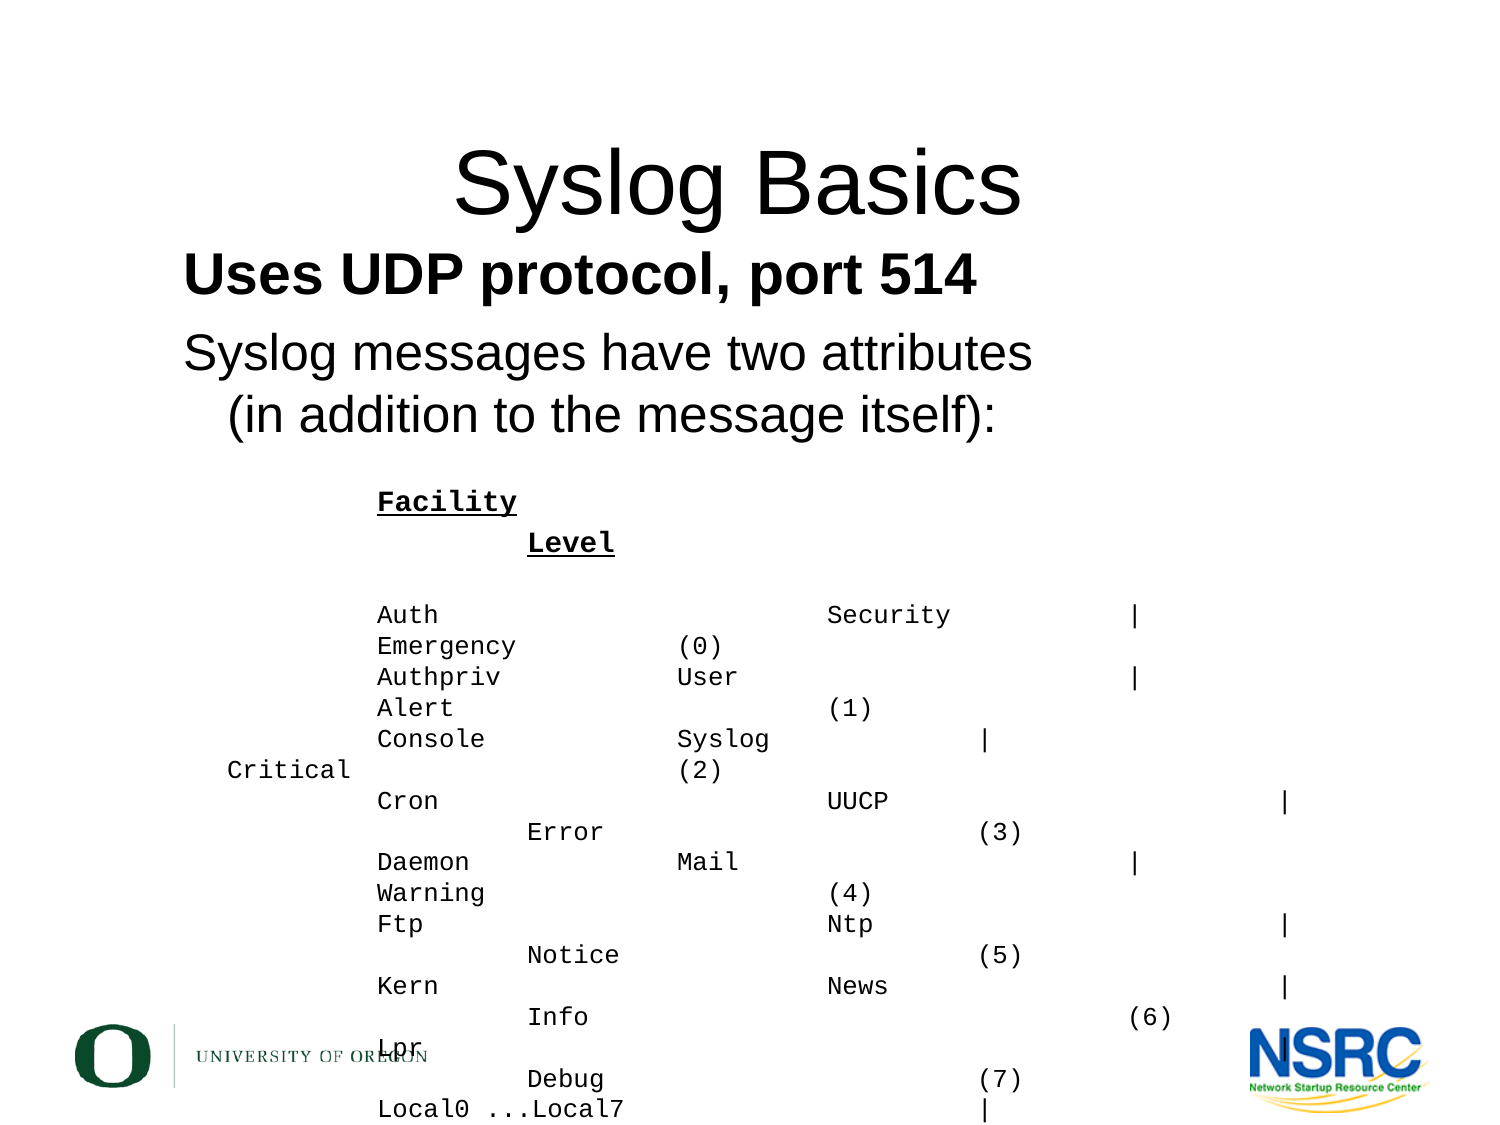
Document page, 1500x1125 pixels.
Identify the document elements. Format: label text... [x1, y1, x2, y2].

text_box Uses UDP protocol, port 514 Syslog messages have two attributes (in addition to the message itself): Facility Level Auth Security | Emergency (0) Authpriv User | Alert (1) Console Syslog | Critical (2) Cron UUCP | Error (3) Daemon Mail | Warning (4) Ftp Ntp | Notice (5) Kern News | Info (6) Lpr | Debug (7) Local0 ...Local7 | In addition there is a concept of ”Priority” which is a result of the combination of the facility and the level. See http://en.wikipedia.org/wiki/Syslog#Priority. [169, 228, 1404, 1125]
picture [75, 1024, 169, 1088]
title Syslog Basics [140, 76, 1338, 280]
picture [1404, 1027, 1430, 1113]
